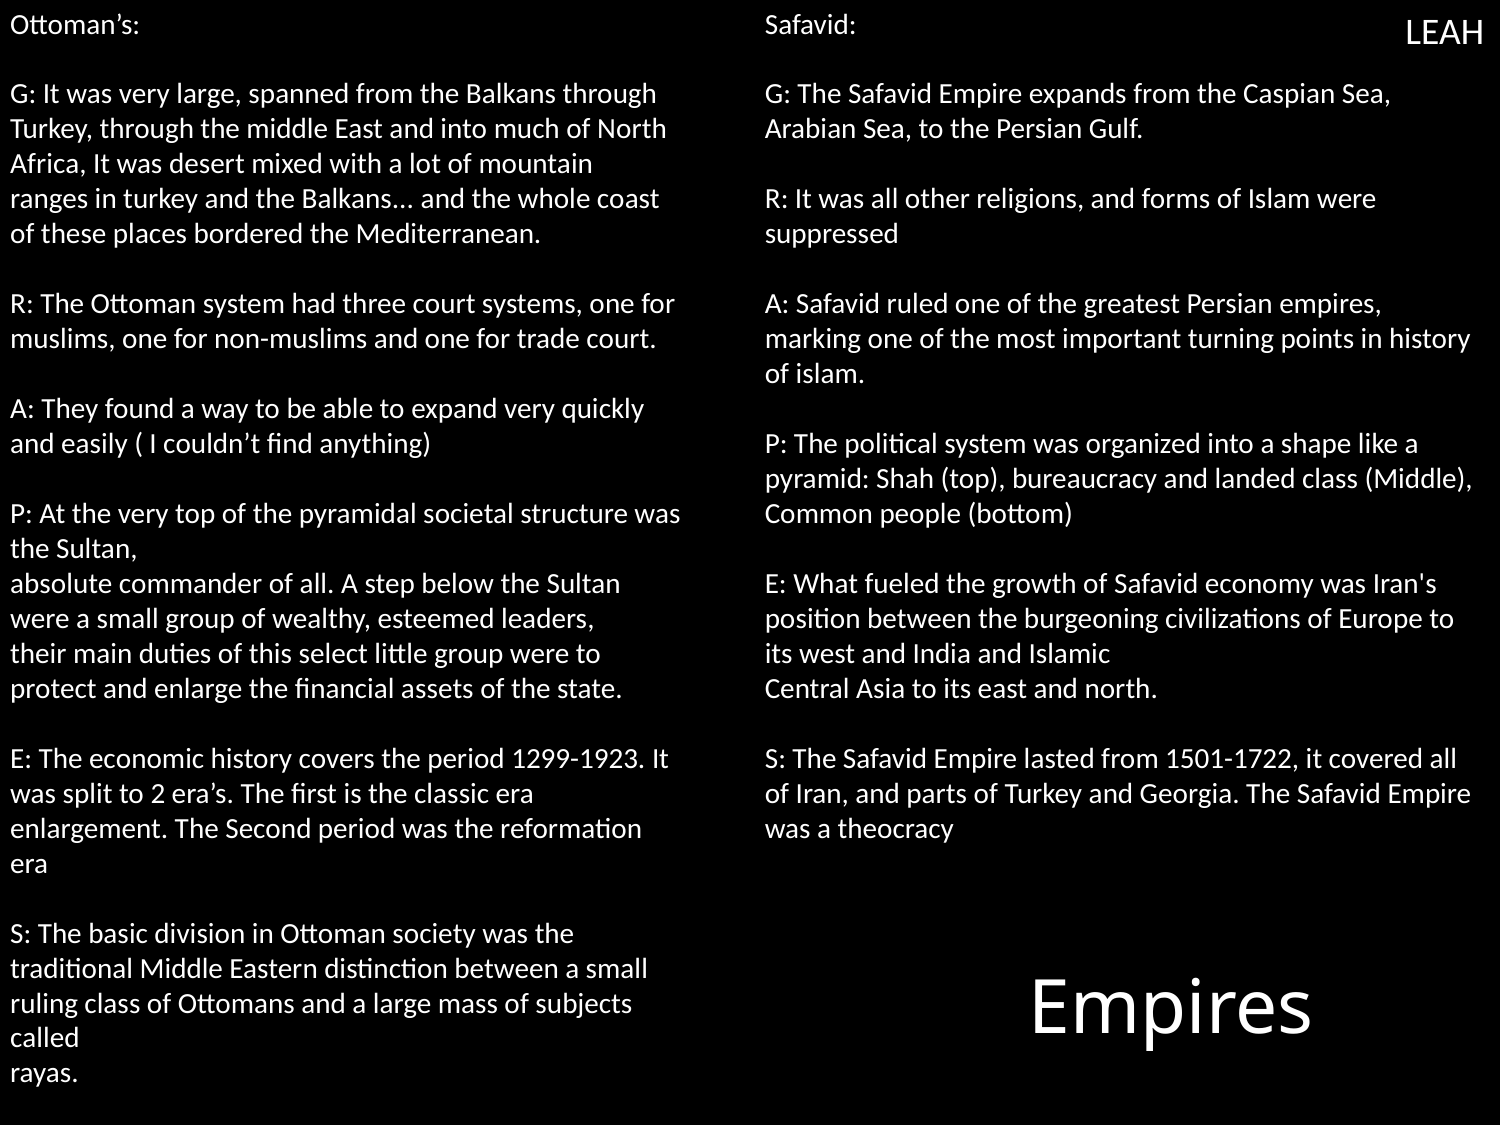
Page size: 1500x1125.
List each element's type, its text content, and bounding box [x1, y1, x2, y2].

title Empires [952, 937, 1391, 1070]
text_box Ottoman’s: G: It was very large, spanned from the Balkans through Turkey, through the middle East and into much of North Africa, It was desert mixed with a lot of mountain ranges in turkey and the Balkans... and the whole coast of these places bordered the Mediterranean. R: The Ottoman system had three court systems, one for muslims, one for non-muslims and one for trade court. A: They found a way to be able to expand very quickly and easily ( I couldn’t find anything) P: At the very top of the pyramidal societal structure was the Sultan, absolute commander of all. A step below the Sultan were a small group of wealthy, esteemed leaders, their main duties of this select little group were to protect and enlarge the financial assets of the state. E: The economic history covers the period 1299-1923. It was split to 2 era’s. The first is the classic era enlargement. The Second period was the reformation era S: The basic division in Ottoman society was the traditional Middle Eastern distinction between a small ruling class of Ottomans and a large mass of subjects called rayas. [0, 0, 700, 1097]
text_box Safavid: G: The Safavid Empire expands from the Caspian Sea, Arabian Sea, to the Persian Gulf. R: It was all other religions, and forms of Islam were suppressed A: Safavid ruled one of the greatest Persian empires, marking one of the most important turning points in history of islam. P: The political system was organized into a shape like a pyramid: Shah (top), bureaucracy and landed class (Middle), Common people (bottom) E: What fueled the growth of Safavid economy was Iran's position between the burgeoning civilizations of Europe to its west and India and Islamic Central Asia to its east and north. S: The Safavid Empire lasted from 1501-1722, it covered all of Iran, and parts of Turkey and Georgia. The Safavid Empire was a theocracy [749, 0, 1500, 852]
